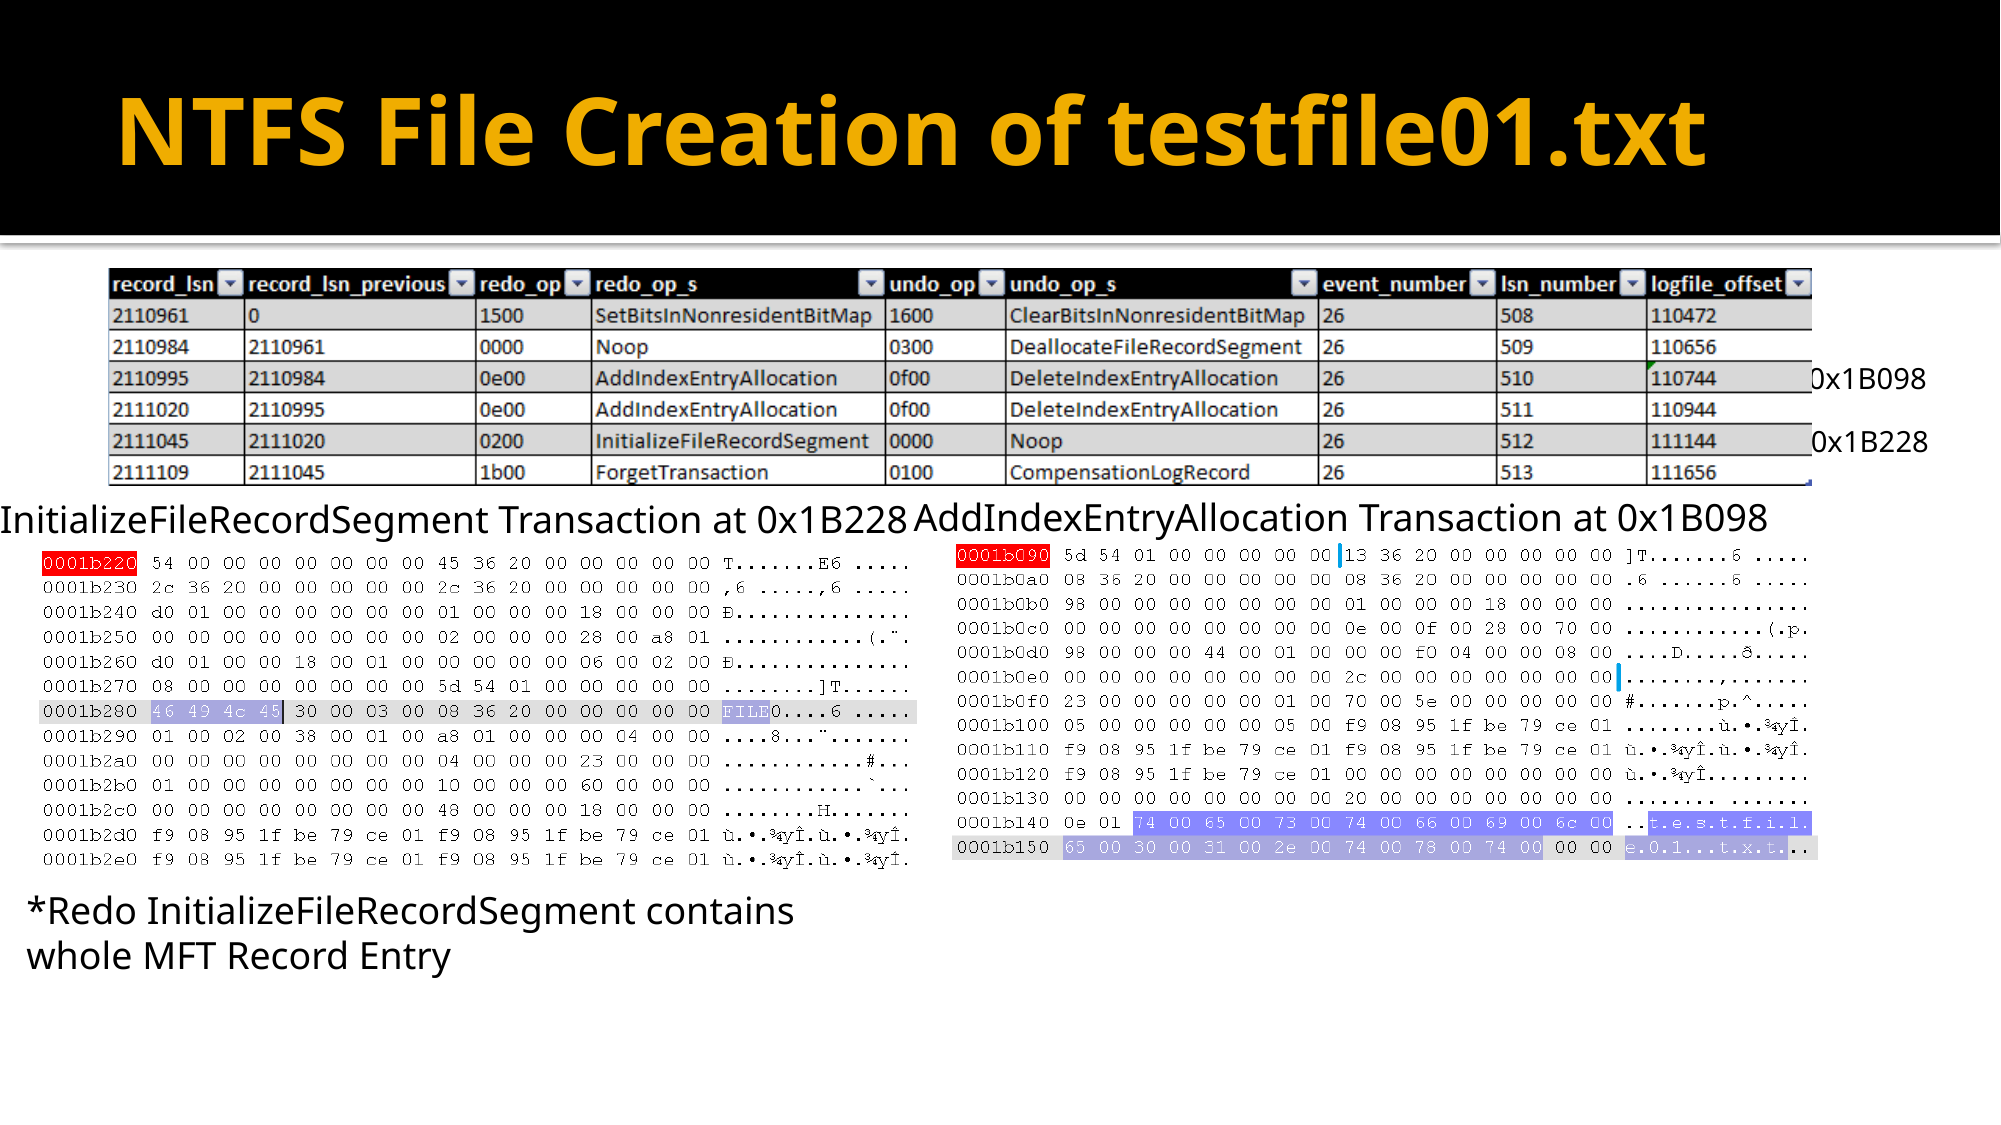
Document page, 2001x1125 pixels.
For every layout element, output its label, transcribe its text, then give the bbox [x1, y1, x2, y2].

text_box 0x1B098 [1819, 352, 1942, 403]
text_box AddIndexEntryAllocation Transaction at 0x1B098 [924, 497, 1785, 547]
text_box *Redo InitializeFileRecordSegment contains whole MFT Record Entry [11, 879, 811, 985]
picture [952, 539, 1823, 863]
picture [39, 549, 917, 875]
text_box InitializeFileRecordSegment Transaction at 0x1B228 [0, 488, 924, 548]
title NTFS File Creation of testfile01.txt [99, 25, 1900, 231]
text_box 0x1B228 [1819, 416, 1944, 466]
picture [108, 268, 1812, 486]
